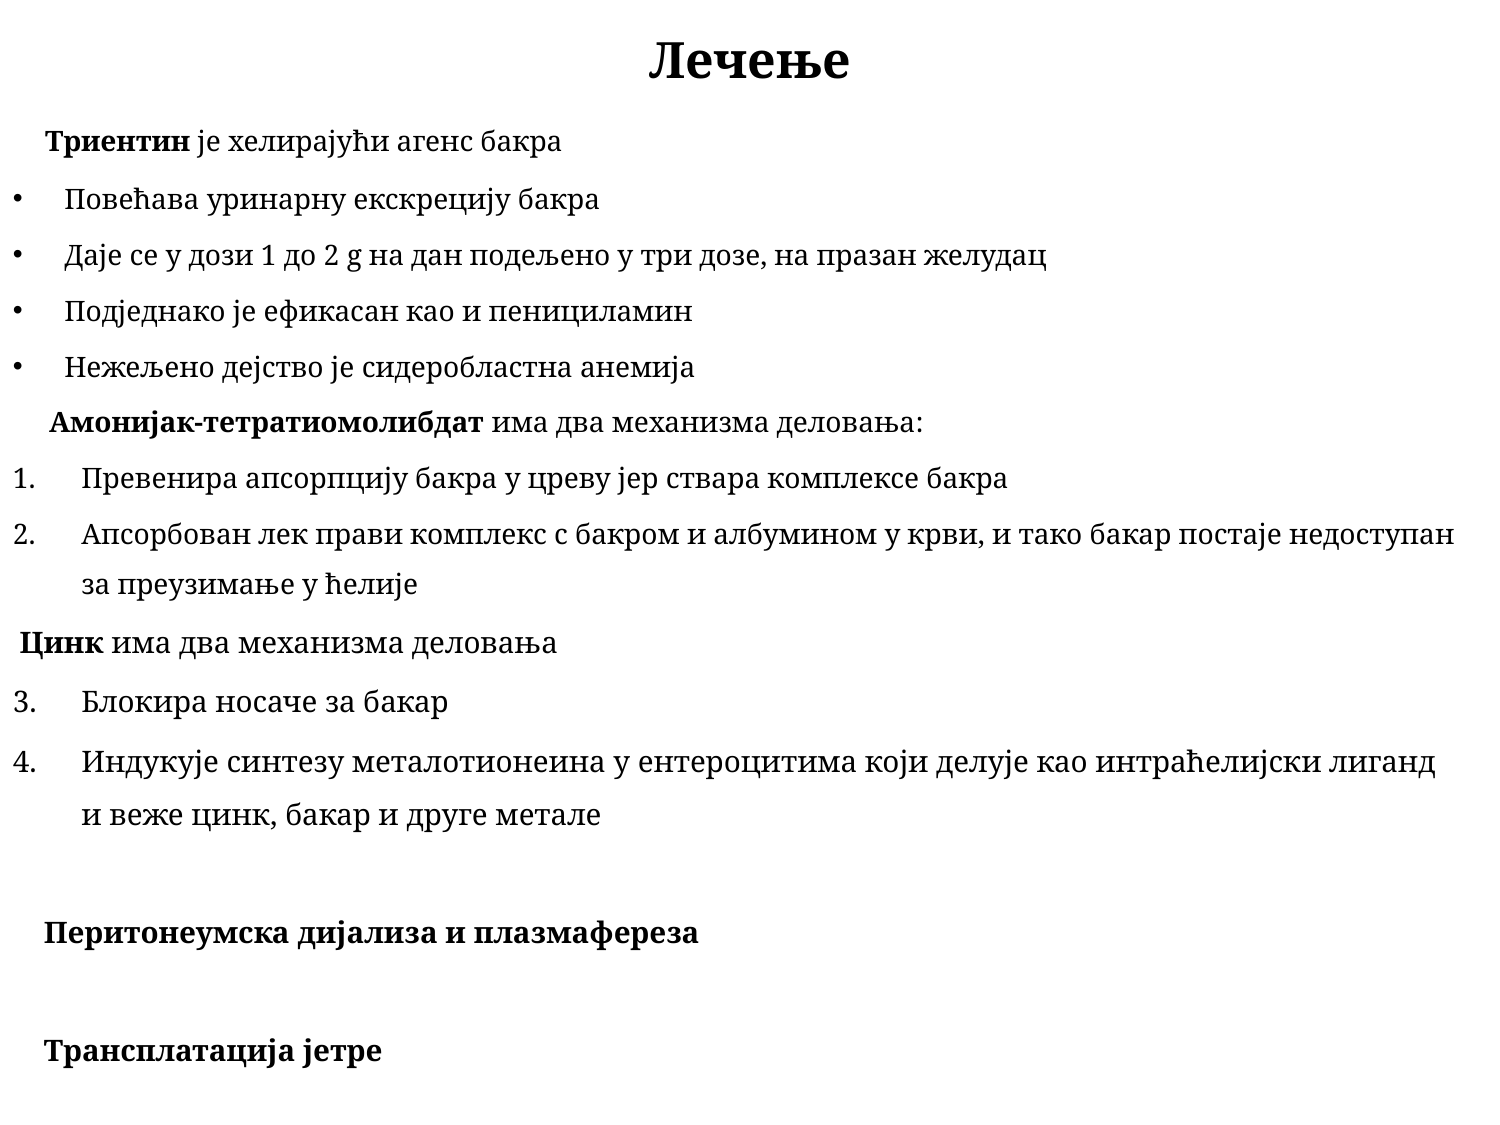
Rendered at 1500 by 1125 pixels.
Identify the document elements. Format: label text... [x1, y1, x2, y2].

title Лечење [75, 0, 1425, 87]
list Триентин је хелирајући агенс бакра Повећава уринарну екскрецију бакра Даје се у дози 1 до 2 g на дан подељено у три дозе, на празан желудац Подједнако је ефикасан као и пенициламин Нежељено дејство је сидеробластна анемија Амонијак-тетратиомолибдат има два механизма деловања: Превенира апсорпцију бакра у цреву јер ствара комплексе бакра Апсорбован лек прави комплекс с бакром и албумином у крви, и тако бакар постаје недоступан за преузимање у ћелије Цинк има два механизма деловања Блокира носаче за бакар Индукује синтезу металотионеина у ентероцитима који делује као интраћелијски лиганд и веже цинк, бакар и друге метале Перитонеумска дијализа и плазмафереза Трансплатација јетре [0, 87, 1473, 1088]
